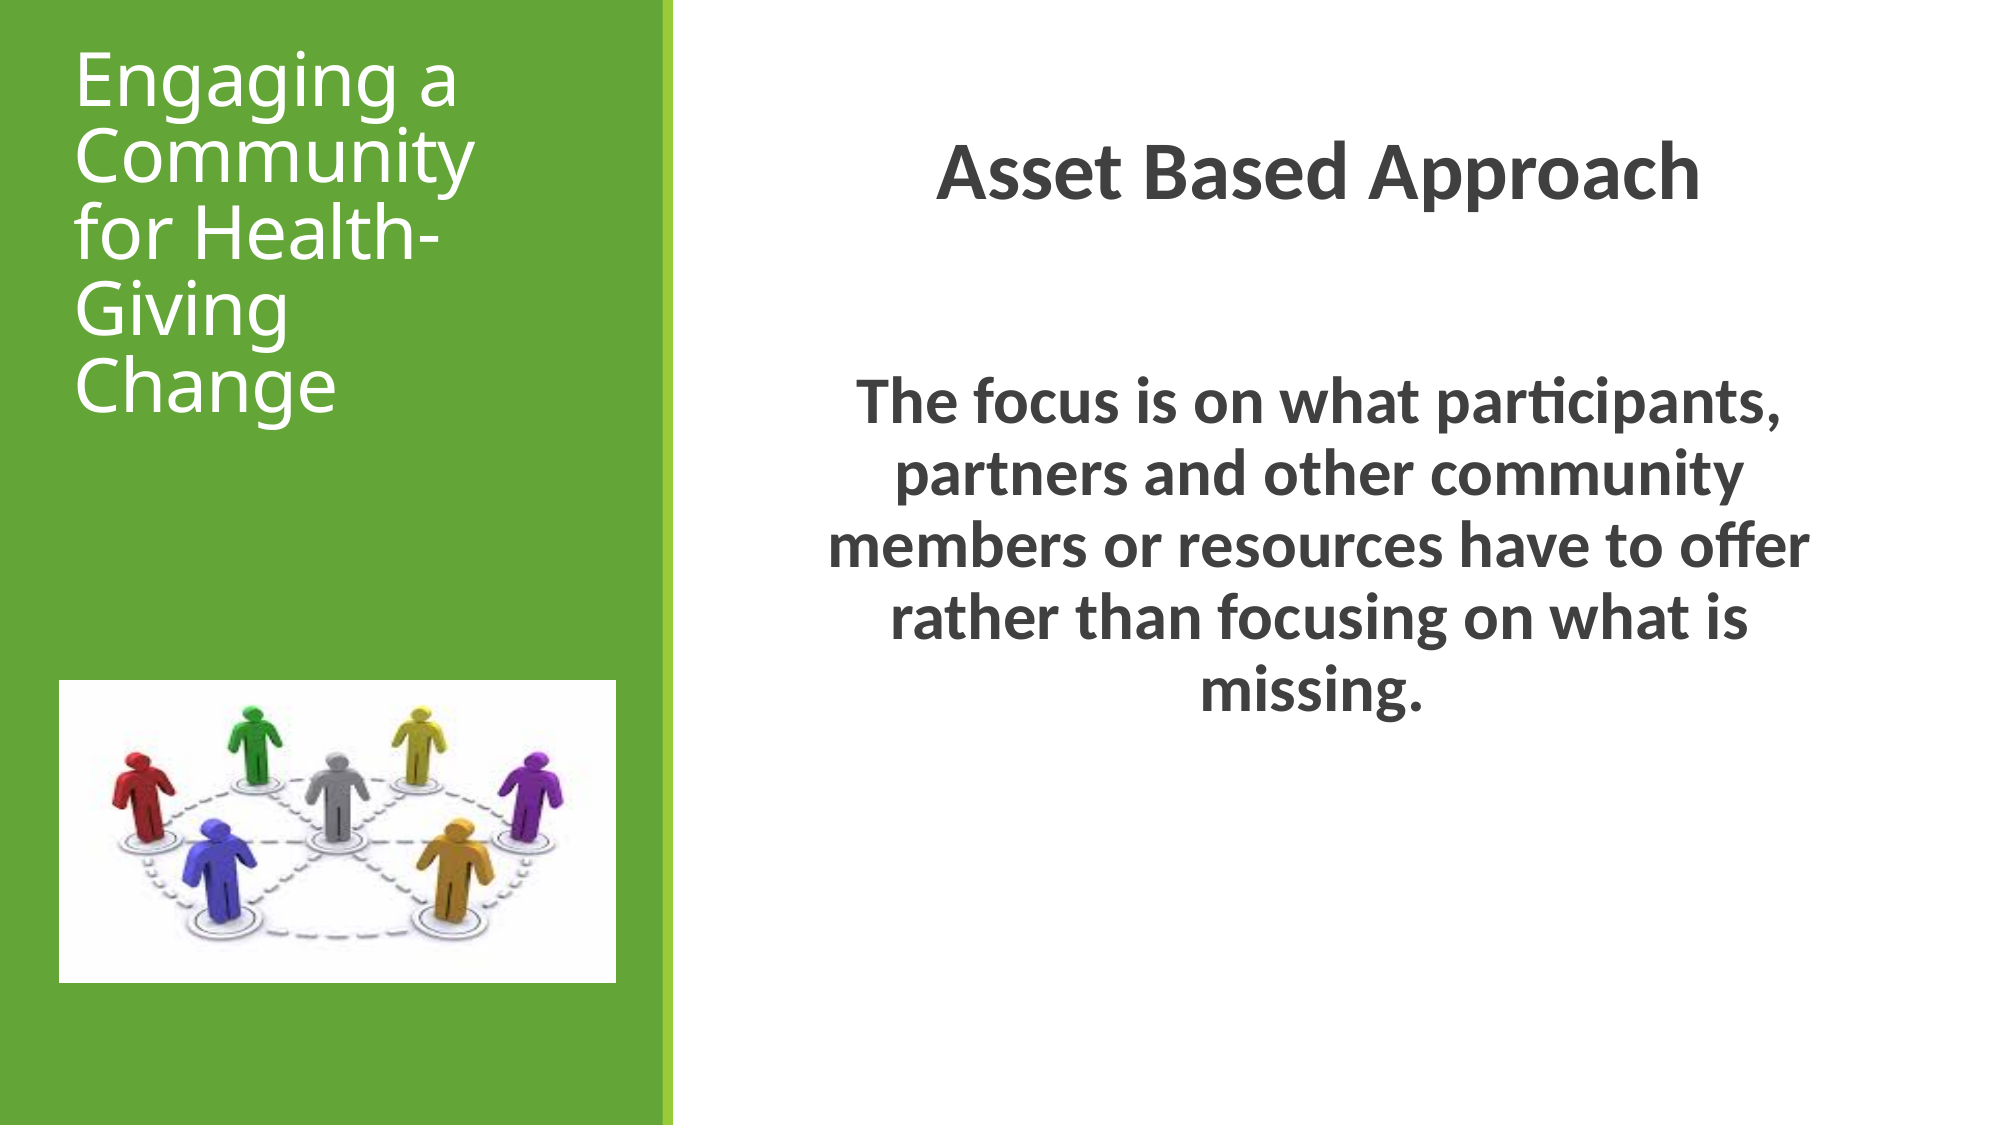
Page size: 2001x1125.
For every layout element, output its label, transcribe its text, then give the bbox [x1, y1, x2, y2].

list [58, 680, 617, 983]
list Asset Based Approach The focus is on what participants, partners and other community members or resources have to offer rather than focusing on what is missing. [787, 120, 1853, 983]
title Engaging a Community for Health-Giving Change [59, 59, 584, 435]
